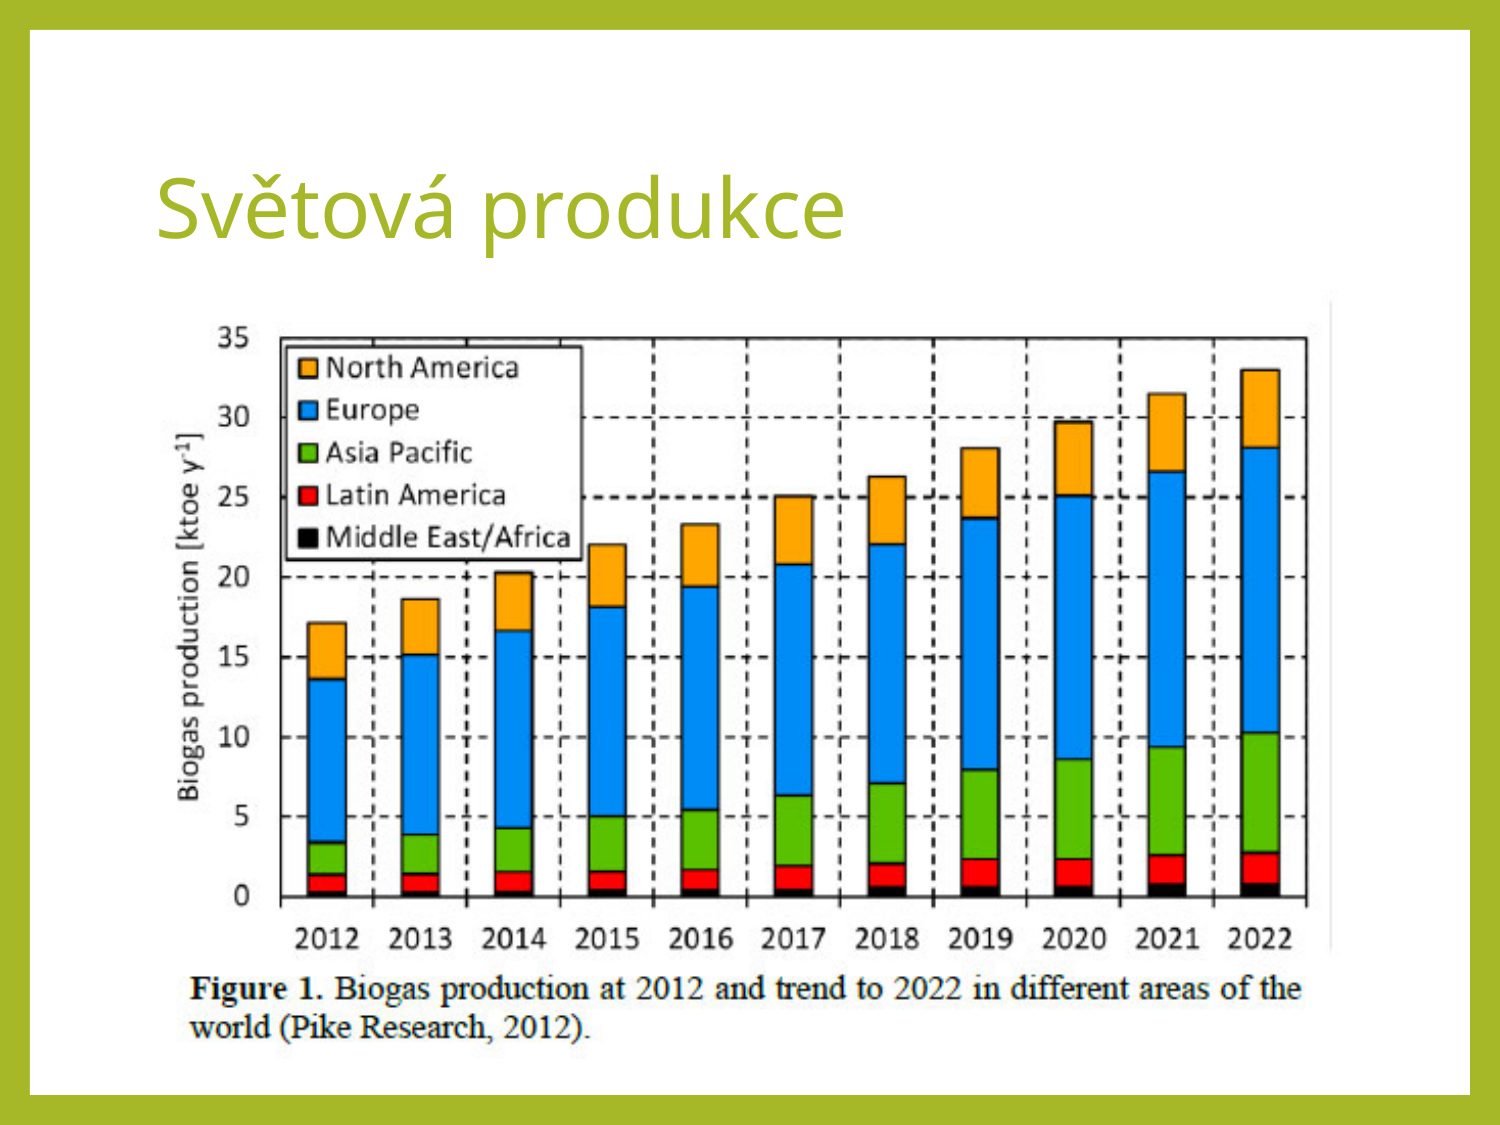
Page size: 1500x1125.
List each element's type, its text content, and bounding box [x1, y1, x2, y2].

picture [129, 290, 1368, 1059]
title Světová produkce [140, 99, 1356, 288]
